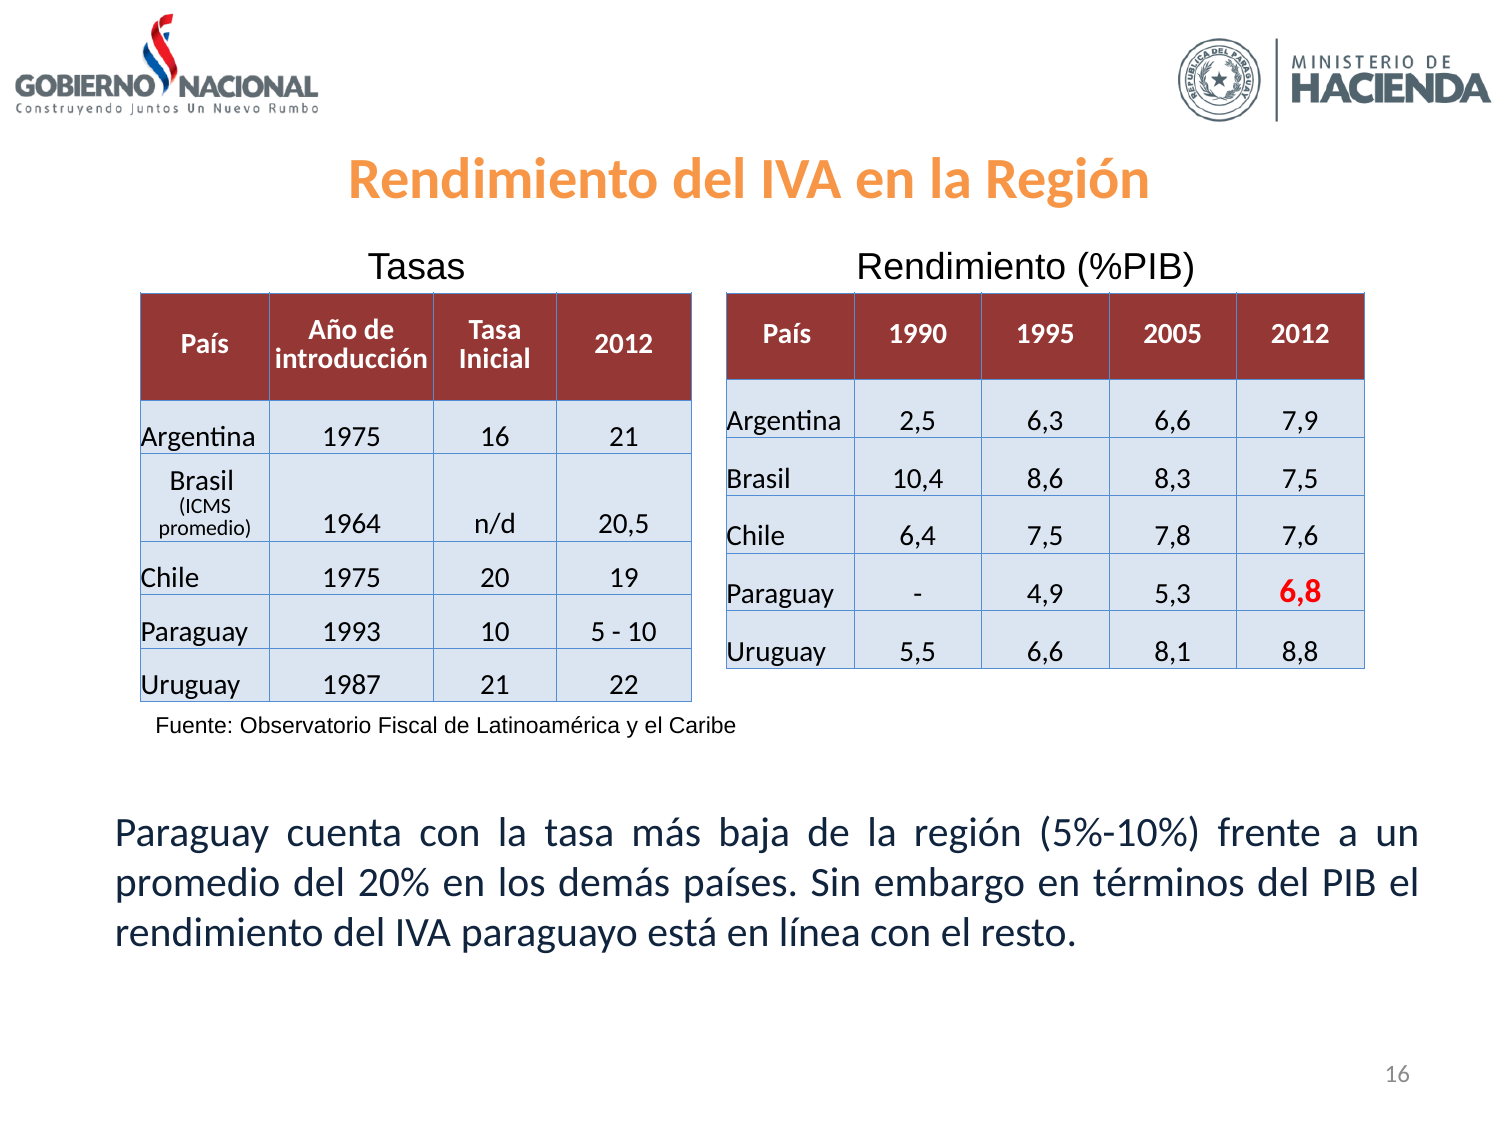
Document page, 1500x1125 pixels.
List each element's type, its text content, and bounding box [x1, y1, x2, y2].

table_cell 1975 [270, 401, 433, 453]
table_cell Uruguay [727, 611, 854, 668]
table_cell 19 [557, 542, 691, 594]
table_cell 20 [434, 542, 556, 594]
picture [5, 7, 328, 116]
table_cell Brasil (ICMS promedio) [141, 454, 269, 541]
table_cell 8,3 [1110, 438, 1236, 495]
table_cell Uruguay [141, 649, 269, 701]
table_cell Paraguay [727, 554, 854, 610]
picture [1173, 33, 1495, 116]
table_cell 5 - 10 [557, 595, 691, 648]
table_header 2012 [1237, 294, 1364, 379]
table_cell 2,5 [855, 380, 981, 437]
table_cell Brasil [727, 438, 854, 495]
text_box Paraguay cuenta con la tasa más baja de la región (5%-10%) frente a un promedio del 20% en los demás países. Sin embargo en términos del PIB el rendimiento del IVA paraguayo está en línea con el resto. [100, 796, 1436, 962]
table_cell 6,6 [1110, 380, 1236, 437]
table_cell 21 [434, 649, 556, 701]
table_cell 1975 [270, 542, 433, 594]
table_cell 6,6 [982, 611, 1109, 668]
table_header Tasa Inicial [434, 295, 556, 400]
table_cell 6,4 [855, 496, 981, 553]
table_cell Chile [727, 496, 854, 553]
slide_number 16 [1074, 1042, 1425, 1103]
table_cell 20,5 [557, 454, 691, 541]
table_cell 5,3 [1110, 554, 1236, 610]
table_cell 1964 [270, 454, 433, 541]
table_header País [141, 294, 269, 400]
table_cell 4,9 [982, 554, 1109, 610]
table_cell 5,5 [855, 611, 981, 668]
table_cell 6,8 [1237, 554, 1364, 610]
table_cell 10 [434, 595, 556, 648]
table_header País [727, 294, 854, 379]
table_cell 6,3 [982, 380, 1109, 437]
table_cell Argentina [141, 401, 269, 453]
table_cell Paraguay [141, 595, 269, 648]
table_header 2012 [557, 294, 691, 400]
table_header 1990 [855, 295, 981, 379]
text_box Tasas [222, 234, 622, 295]
table_cell 7,8 [1110, 496, 1236, 553]
table_cell 16 [434, 401, 556, 453]
title Rendimiento del IVA en la Región [0, 116, 1500, 233]
table_cell 1993 [270, 595, 433, 648]
table_cell 22 [557, 649, 691, 701]
table_cell 7,6 [1237, 496, 1364, 553]
text_box Fuente: Observatorio Fiscal de Latinoamérica y el Caribe [140, 703, 1067, 746]
table_header Año de introducción [270, 295, 433, 400]
table_cell 8,8 [1237, 611, 1364, 668]
table_cell Chile [141, 542, 269, 594]
table_cell n/d [434, 454, 556, 541]
table_cell 8,1 [1110, 611, 1236, 668]
table_cell 7,9 [1237, 380, 1364, 437]
table_cell 1987 [270, 649, 433, 701]
table_header 1995 [982, 295, 1109, 379]
table_header 2005 [1110, 294, 1236, 379]
text_box Rendimiento (%PIB) [832, 234, 1231, 295]
table_cell - [855, 554, 981, 610]
table_cell 7,5 [1237, 438, 1364, 495]
table_cell 8,6 [982, 438, 1109, 495]
table_cell 7,5 [982, 496, 1109, 553]
table_cell Argentina [727, 380, 854, 437]
table_cell 10,4 [855, 438, 981, 495]
table_cell 21 [557, 401, 691, 453]
